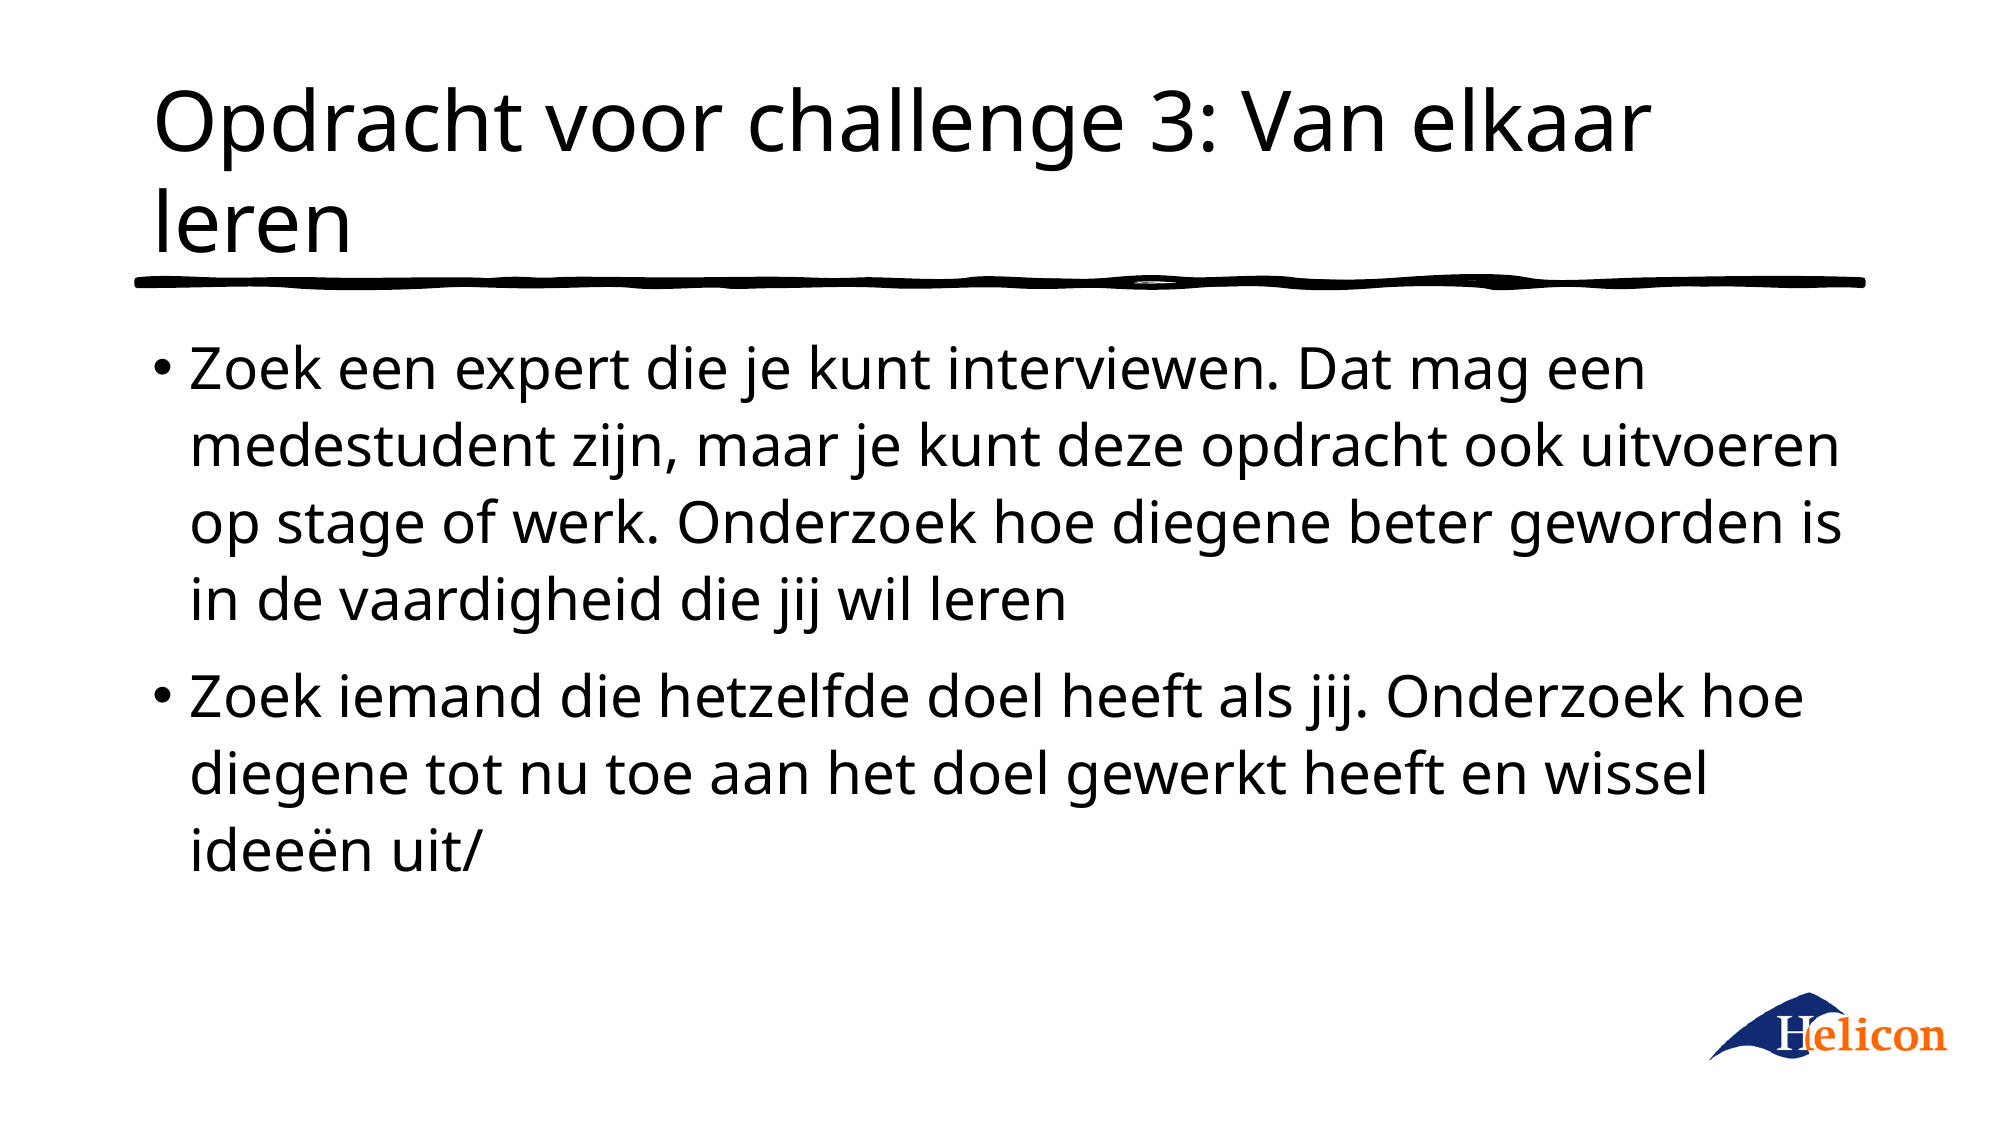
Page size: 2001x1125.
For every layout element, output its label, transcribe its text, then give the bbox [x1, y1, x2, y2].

title Opdracht voor challenge 3: Van elkaar leren [137, 59, 1863, 278]
list Zoek een expert die je kunt interviewen. Dat mag een medestudent zijn, maar je kunt deze opdracht ook uitvoeren op stage of werk. Onderzoek hoe diegene beter geworden is in de vaardigheid die jij wil leren Zoek iemand die hetzelfde doel heeft als jij. Onderzoek hoe diegene tot nu toe aan het doel gewerkt heeft en wissel ideeën uit/ [137, 316, 1863, 1014]
picture [1671, 952, 2000, 1125]
